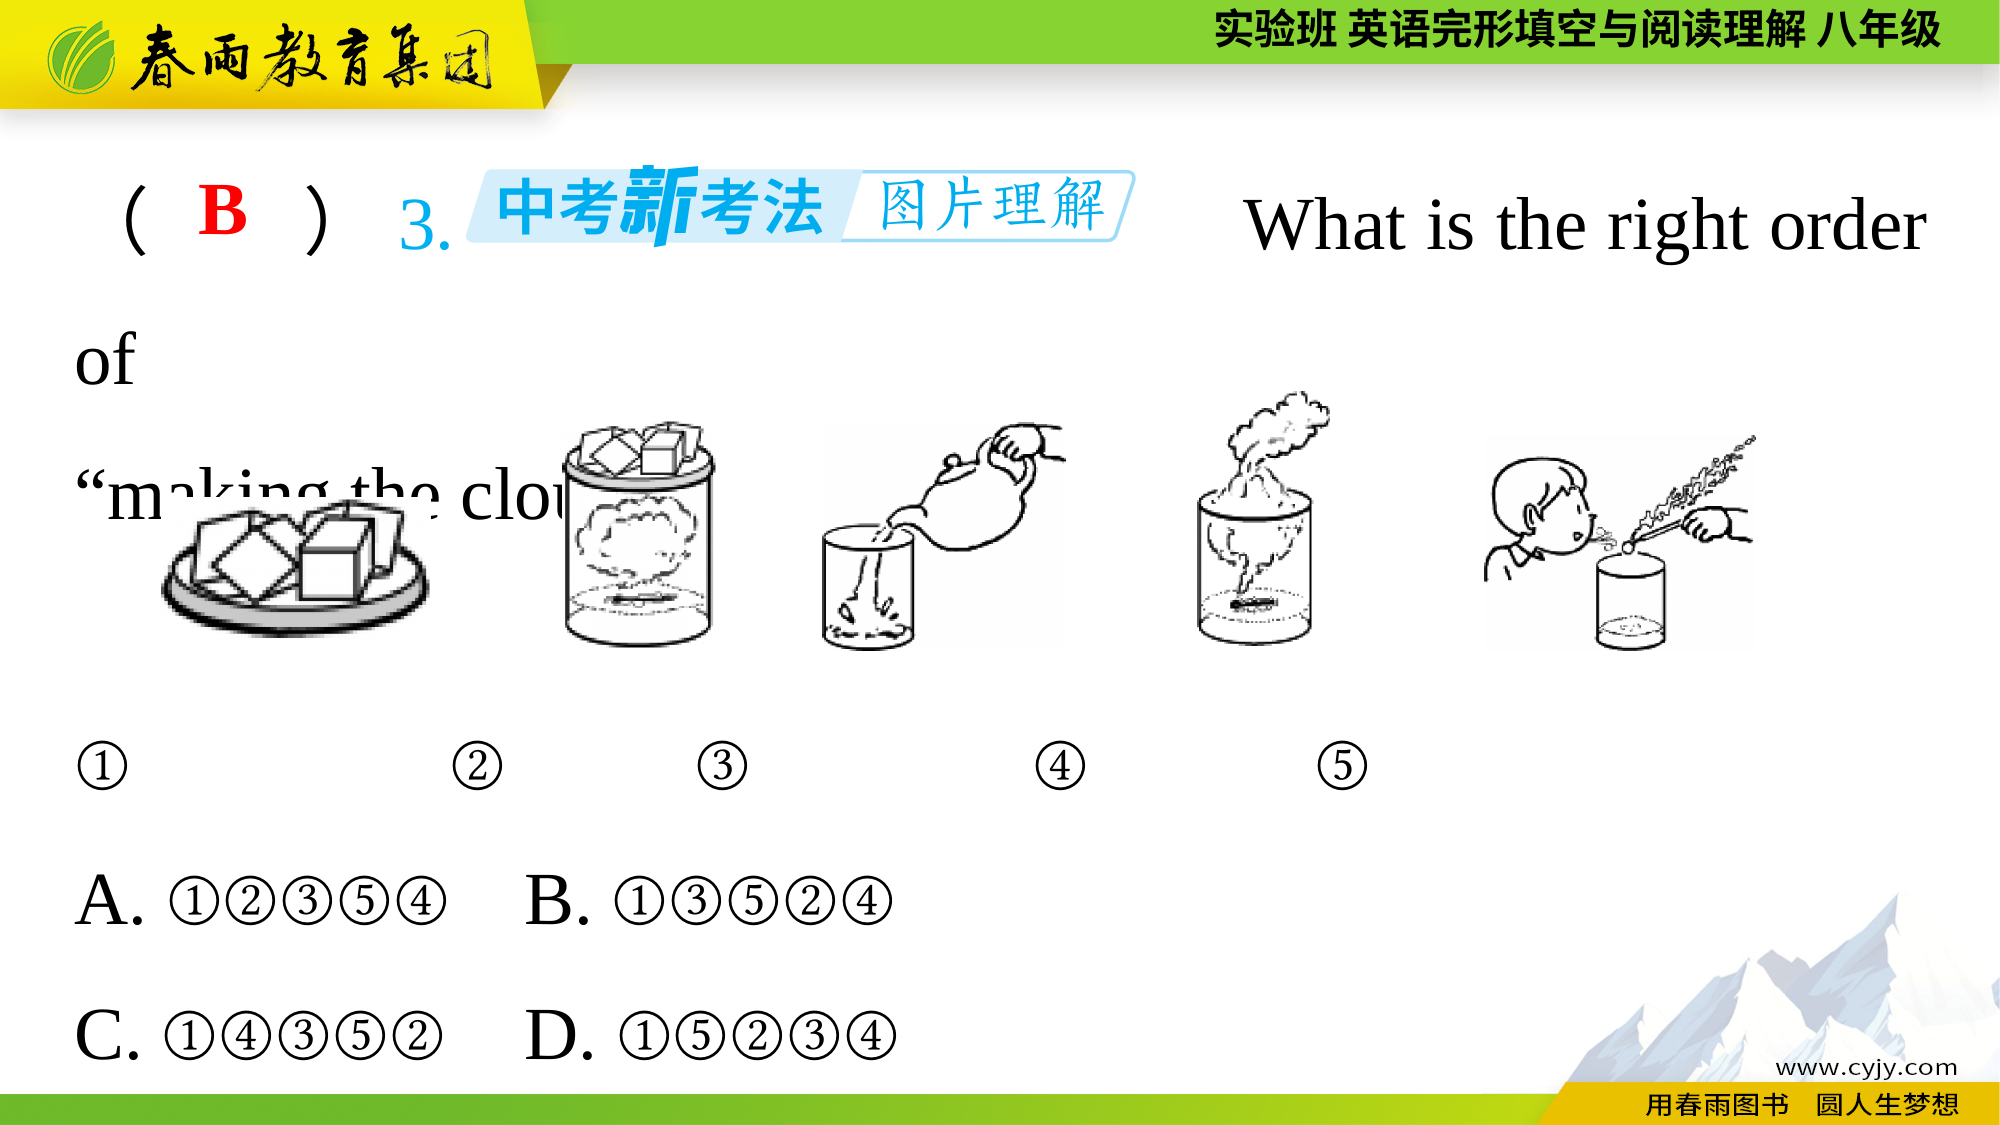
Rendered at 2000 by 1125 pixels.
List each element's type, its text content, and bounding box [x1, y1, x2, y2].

text_box B [183, 151, 264, 257]
list （ ）3. What is the right order of “making the cloud”？ ① ② ③ ④ ⑤ A. ①②③⑤④ B. ①③⑤②④ C. ①④③⑤② D. ①⑤②③④ [59, 122, 1944, 956]
picture [0, 0, 2000, 1125]
